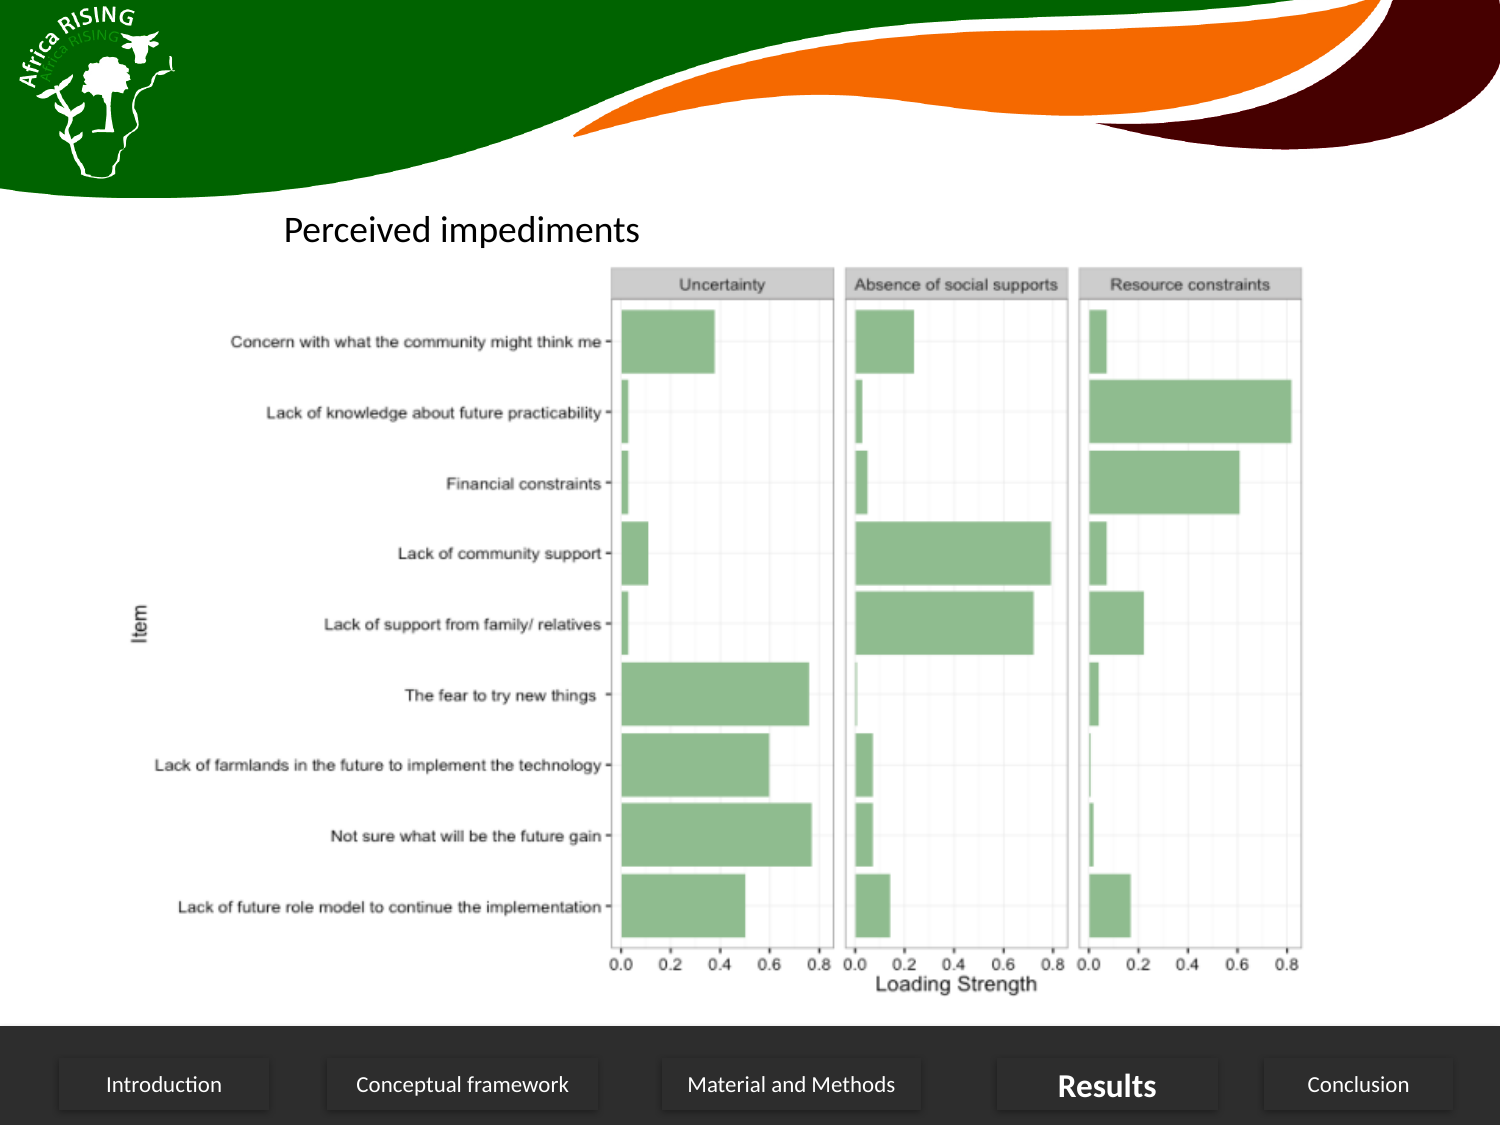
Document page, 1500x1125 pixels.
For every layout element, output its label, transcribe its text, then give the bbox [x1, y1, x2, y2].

text_box Introduction [59, 1057, 270, 1111]
picture [0, 0, 1500, 199]
text_box Perceived impediments [269, 206, 692, 256]
text_box [0, 1025, 1500, 1125]
text_box Conceptual framework [327, 1057, 599, 1111]
text_box Material and Methods [661, 1057, 921, 1111]
text_box Results [996, 1057, 1218, 1111]
text_box Conclusion [1264, 1057, 1454, 1111]
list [103, 258, 1314, 1006]
